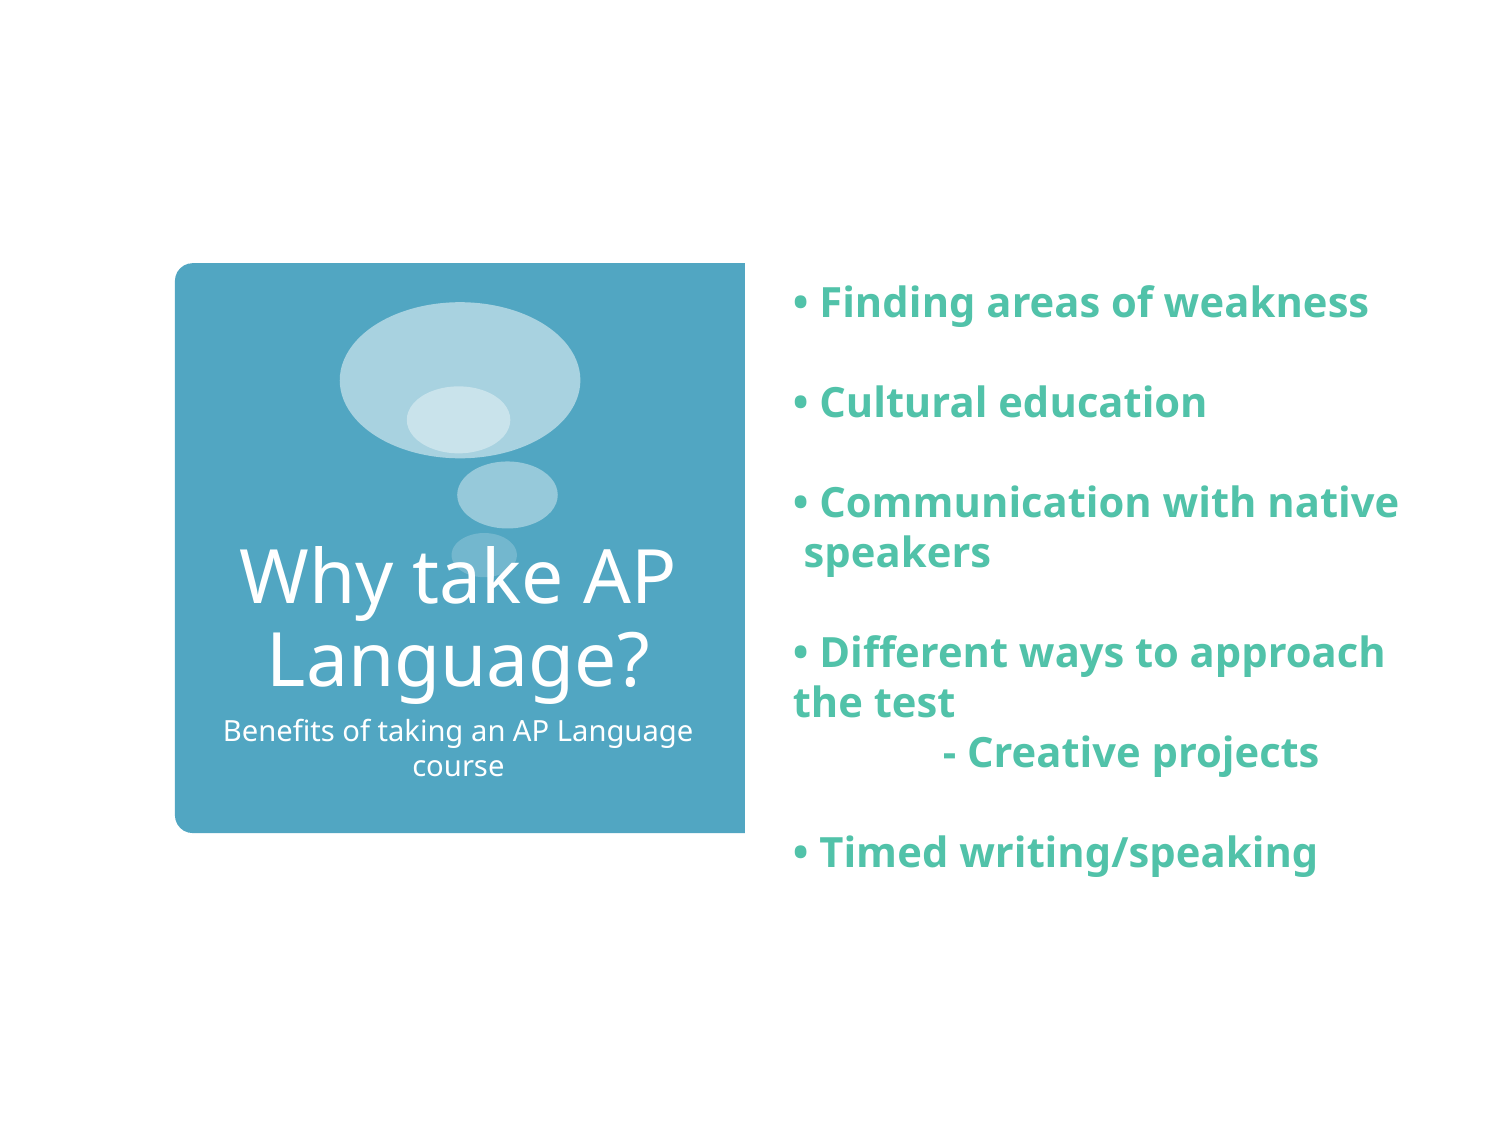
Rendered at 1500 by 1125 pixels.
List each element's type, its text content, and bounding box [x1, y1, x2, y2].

text_box • Finding areas of weakness • Cultural education • Communication with native speakers • Different ways to approach the test - Creative projects • Timed writing/speaking [778, 268, 1426, 929]
subtitle Benefits of taking an AP Language course [189, 712, 728, 800]
title Why take AP Language? [189, 510, 728, 702]
